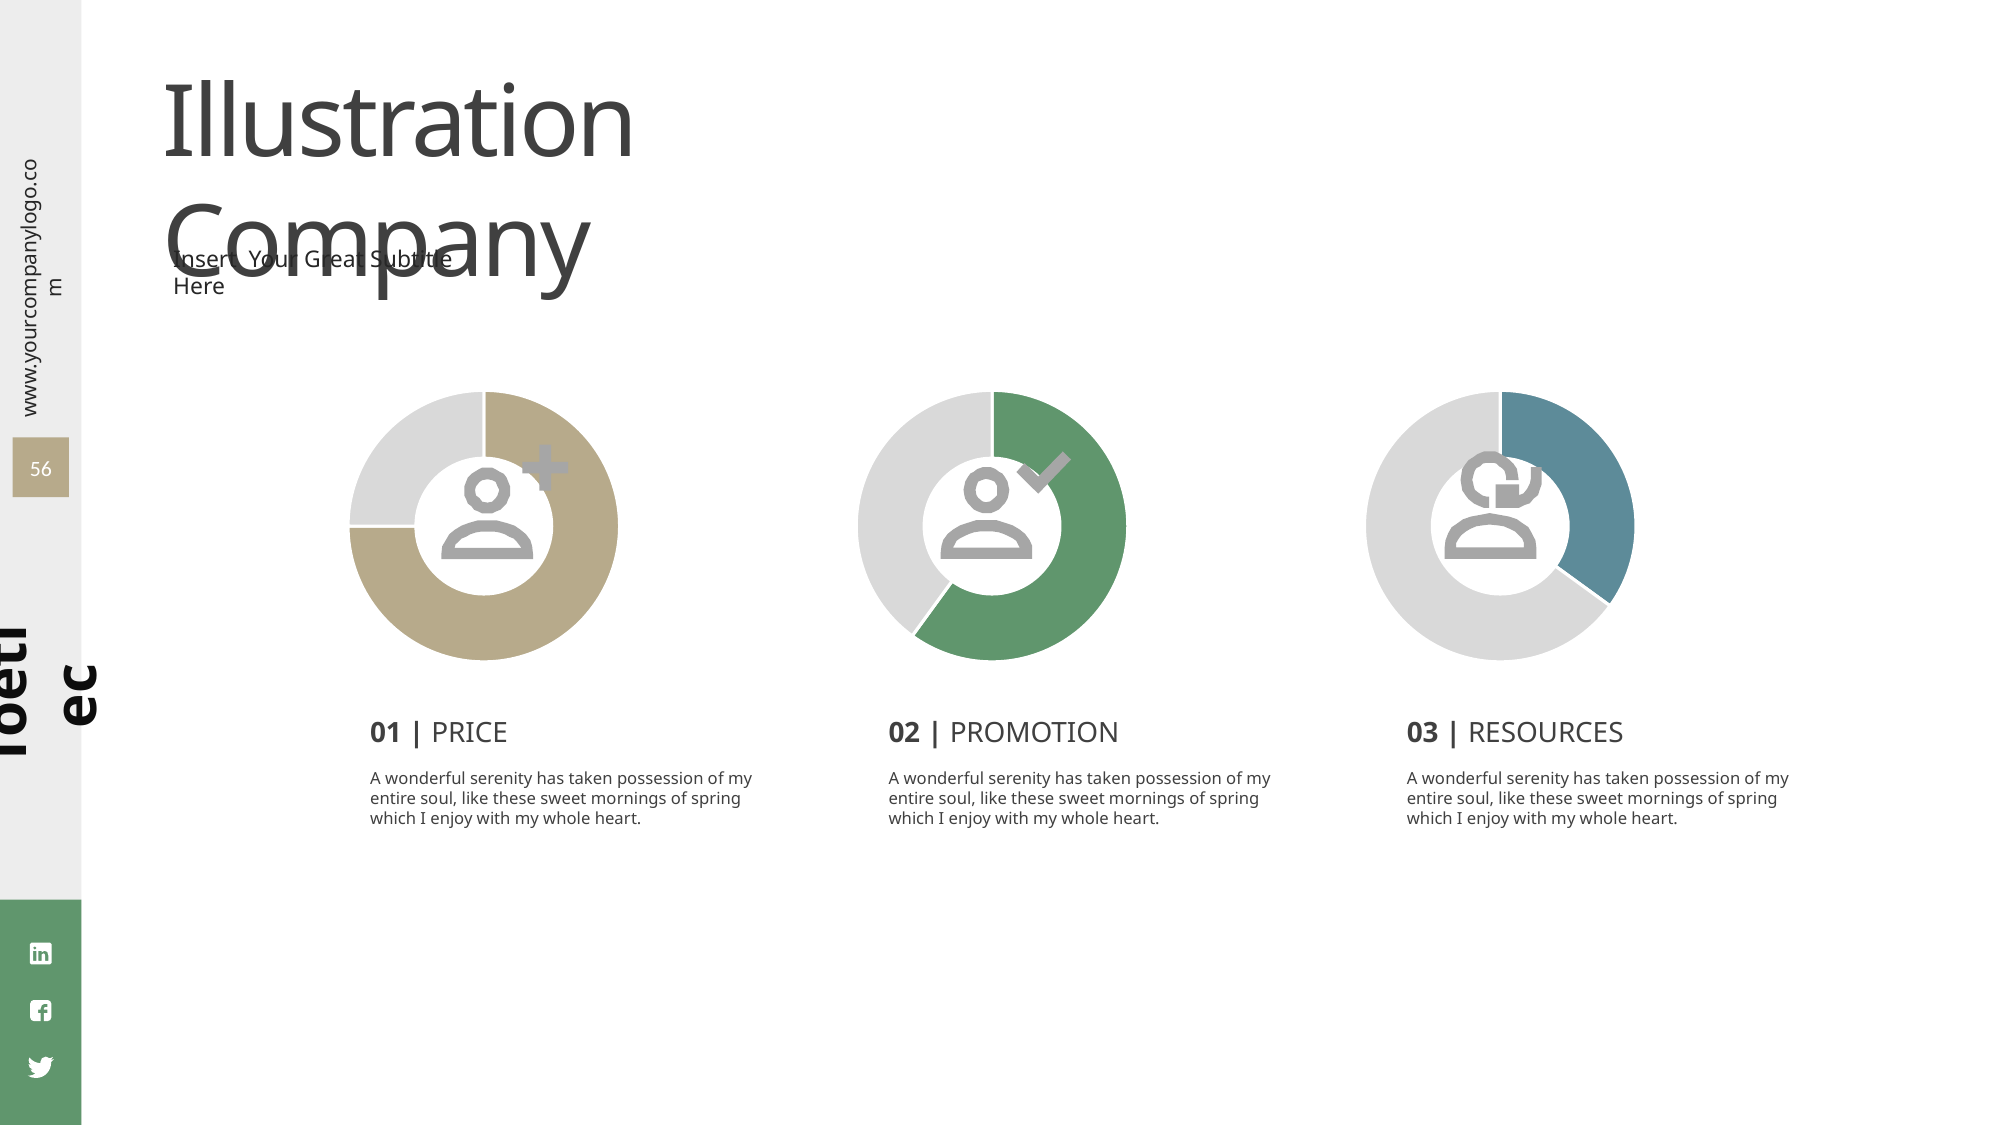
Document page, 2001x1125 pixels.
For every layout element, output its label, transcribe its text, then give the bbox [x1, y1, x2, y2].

text_box 02 | PROMOTION A wonderful serenity has taken possession of my entire soul, like these sweet mornings of spring which I enjoy with my whole heart. [873, 707, 1288, 836]
text_box 03 | RESOURCES A wonderful serenity has taken possession of my entire soul, like these sweet mornings of spring which I enjoy with my whole heart. [1392, 707, 1807, 836]
chart [779, 384, 1205, 668]
text_box Insert Your Great Subtitle Here [158, 237, 512, 307]
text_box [1444, 451, 1542, 559]
slide_number 56 [12, 437, 69, 498]
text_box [441, 444, 569, 560]
text_box 01 | PRICE A wonderful serenity has taken possession of my entire soul, like these sweet mornings of spring which I enjoy with my whole heart. [355, 707, 770, 836]
chart [1288, 384, 1713, 668]
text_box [940, 451, 1071, 559]
chart [271, 384, 697, 668]
text_box Illustration Company [147, 116, 677, 236]
